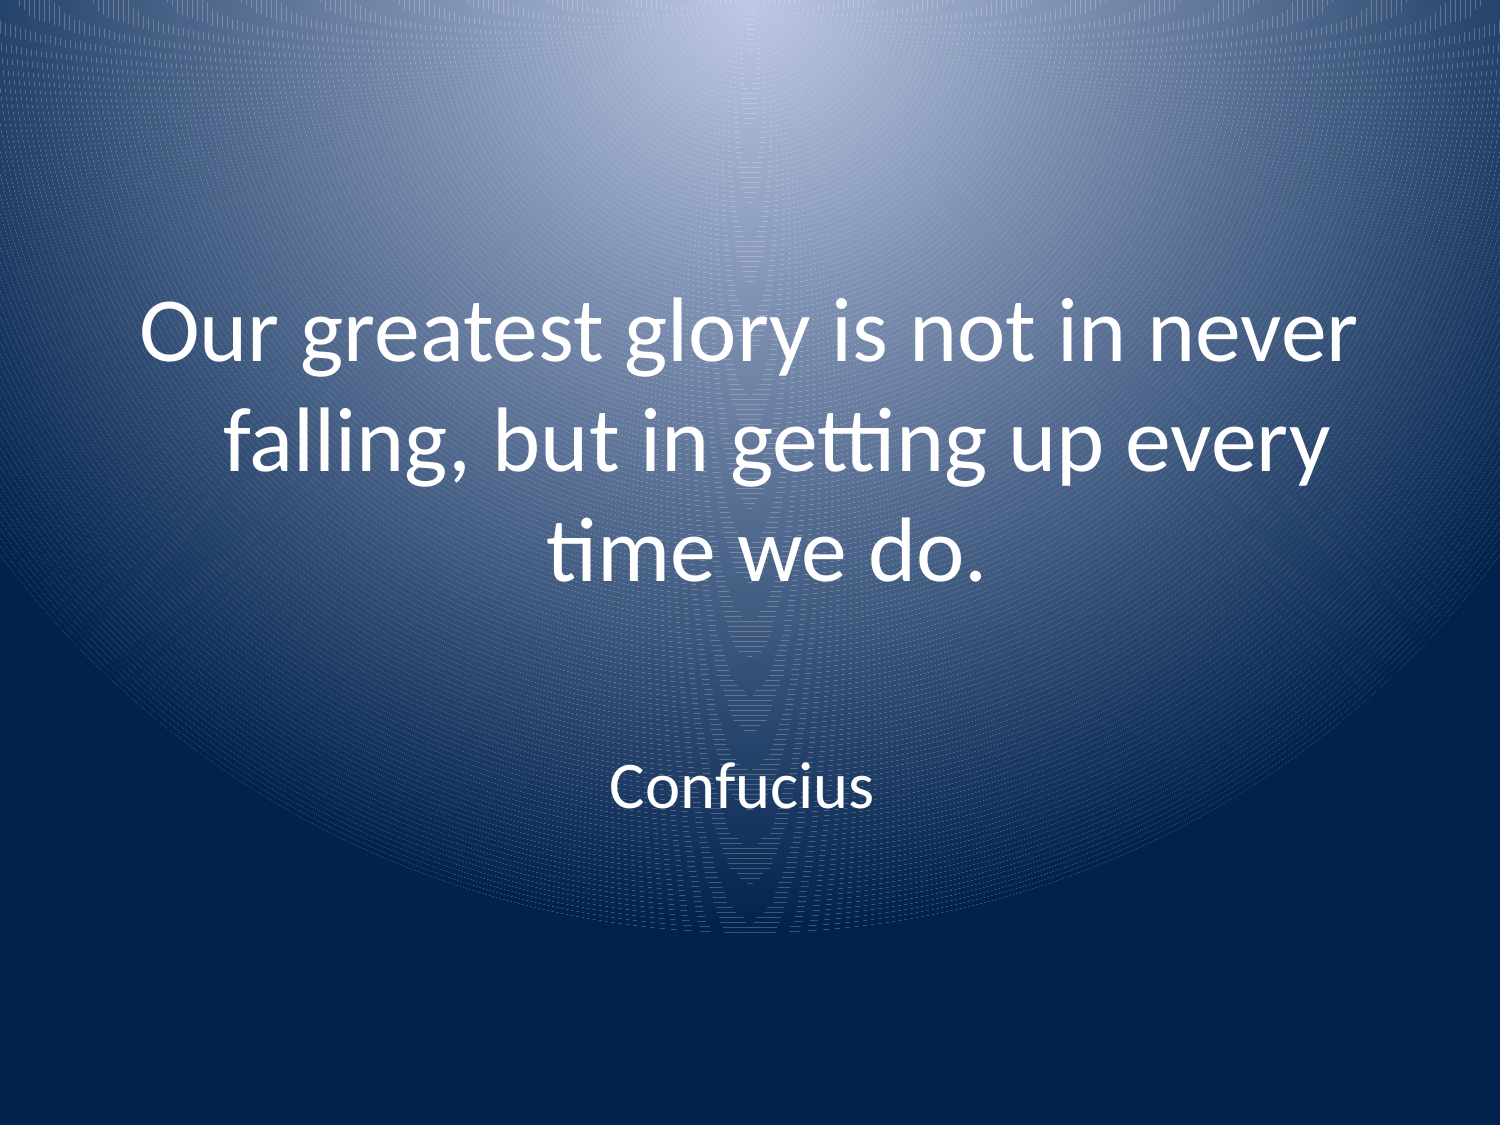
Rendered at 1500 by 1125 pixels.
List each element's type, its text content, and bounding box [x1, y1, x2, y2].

list Our greatest glory is not in never falling, but in getting up every time we do. Confucius [75, 262, 1425, 1005]
